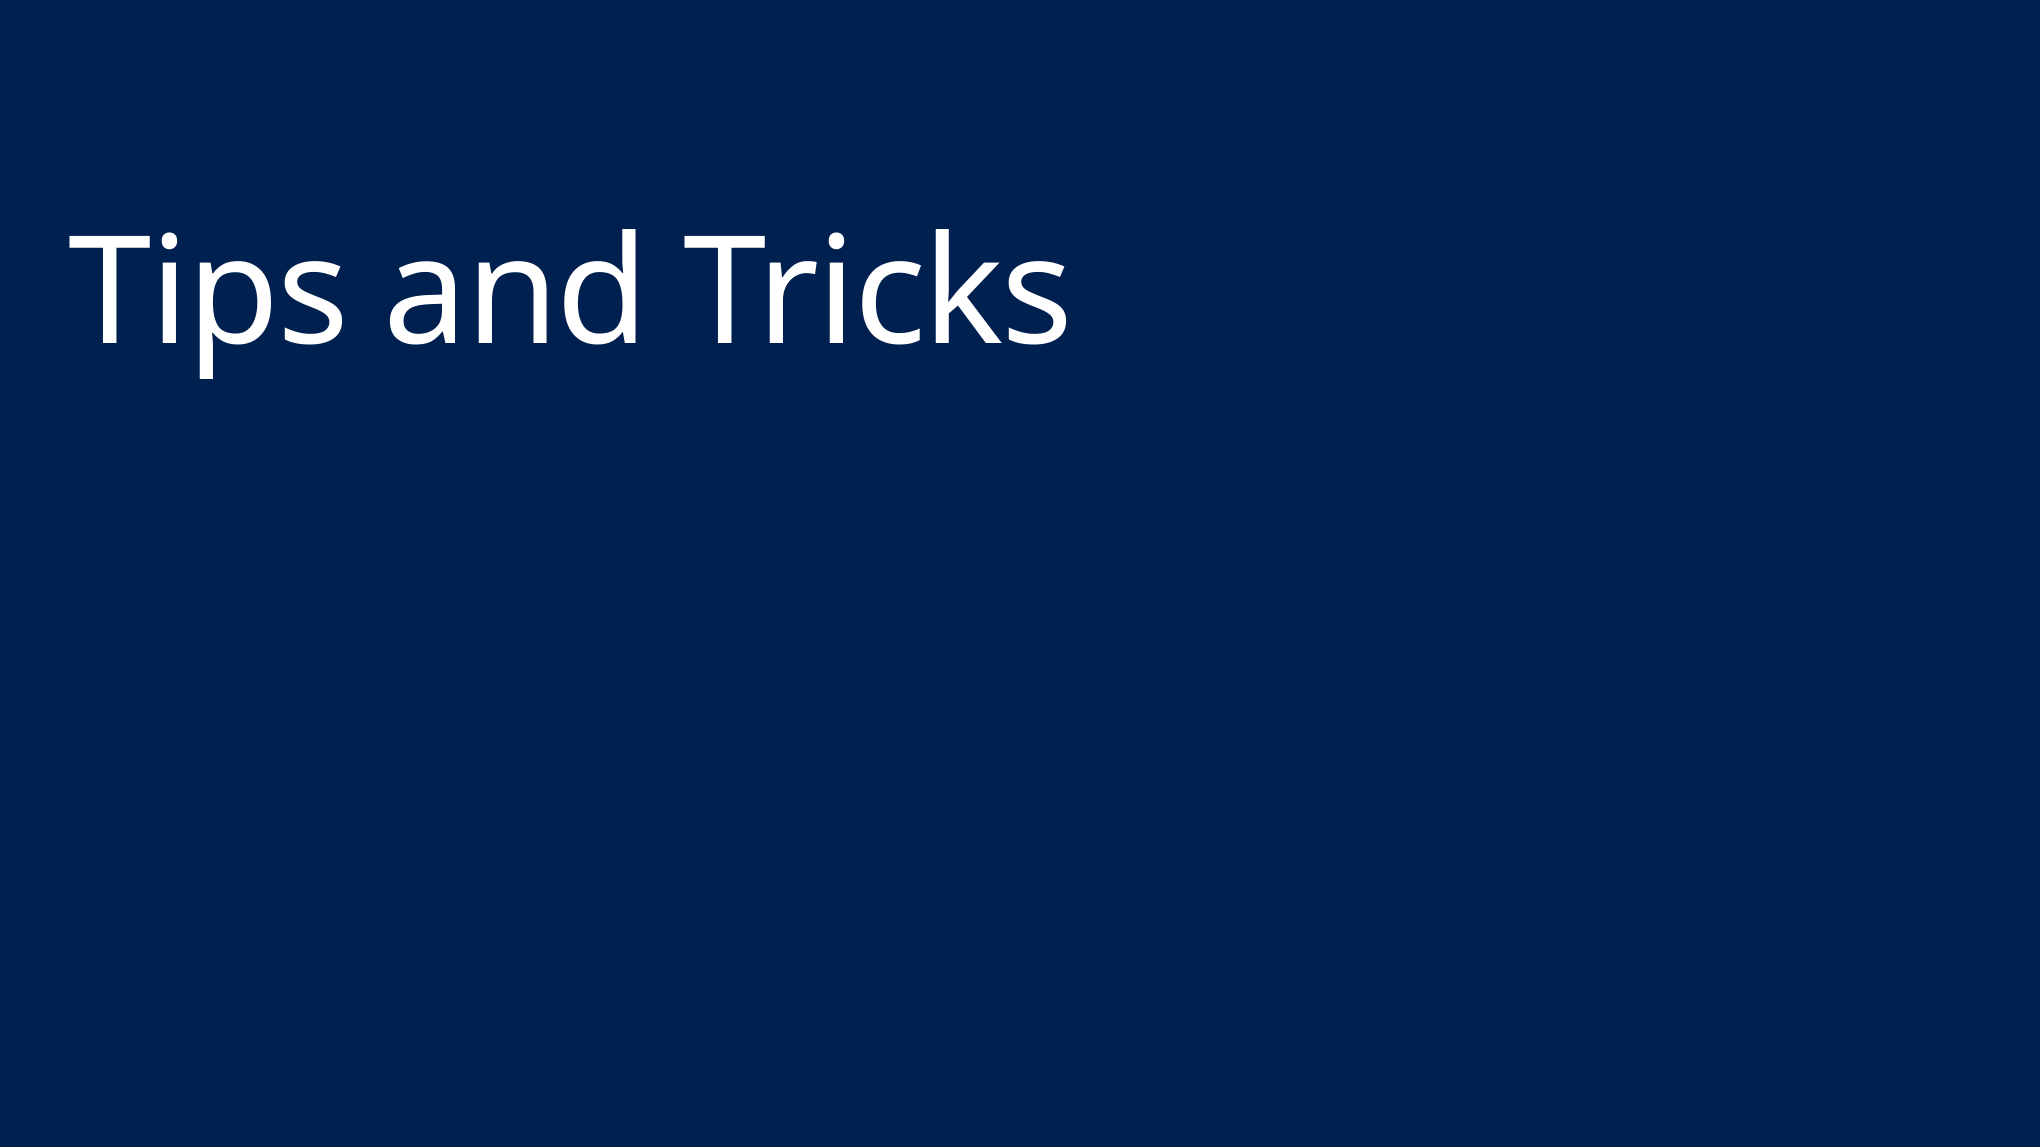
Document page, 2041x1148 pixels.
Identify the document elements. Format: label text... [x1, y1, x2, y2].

title Tips and Tricks [45, 198, 1546, 393]
